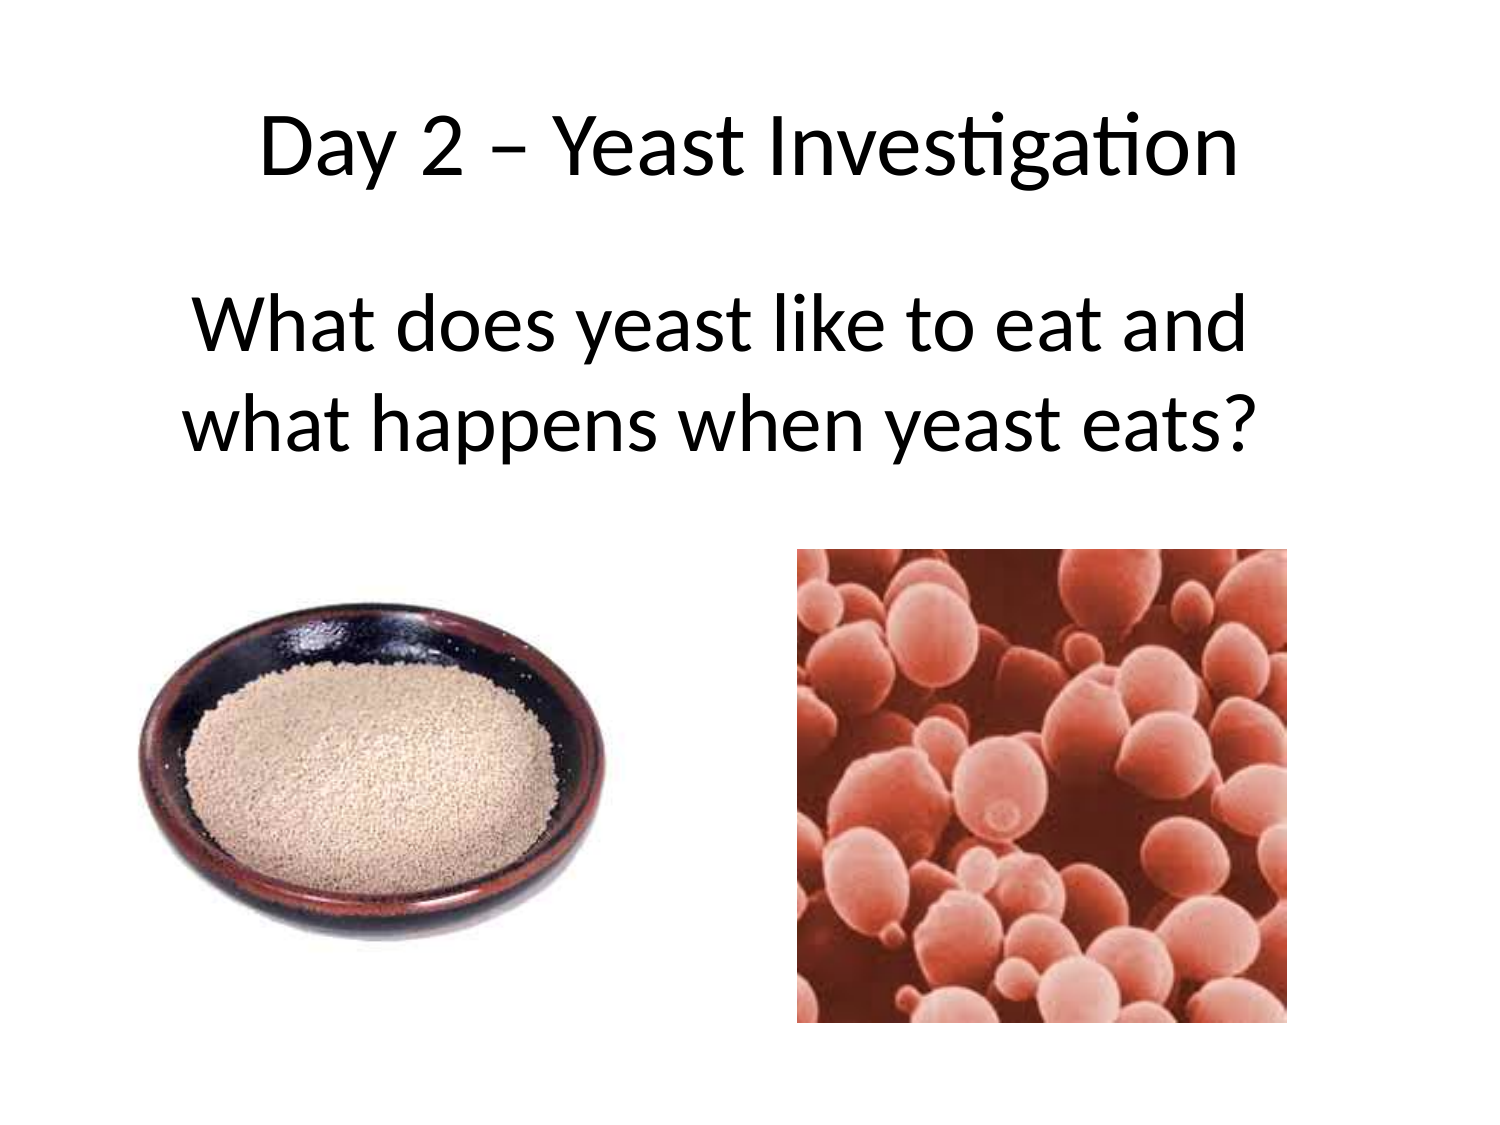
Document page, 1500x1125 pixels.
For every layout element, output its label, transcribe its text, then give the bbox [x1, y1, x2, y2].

picture [796, 549, 1287, 1023]
text_box What does yeast like to eat and what happens when yeast eats? [90, 260, 1353, 476]
title Day 2 – Yeast Investigation [75, 45, 1425, 233]
picture [114, 562, 637, 969]
